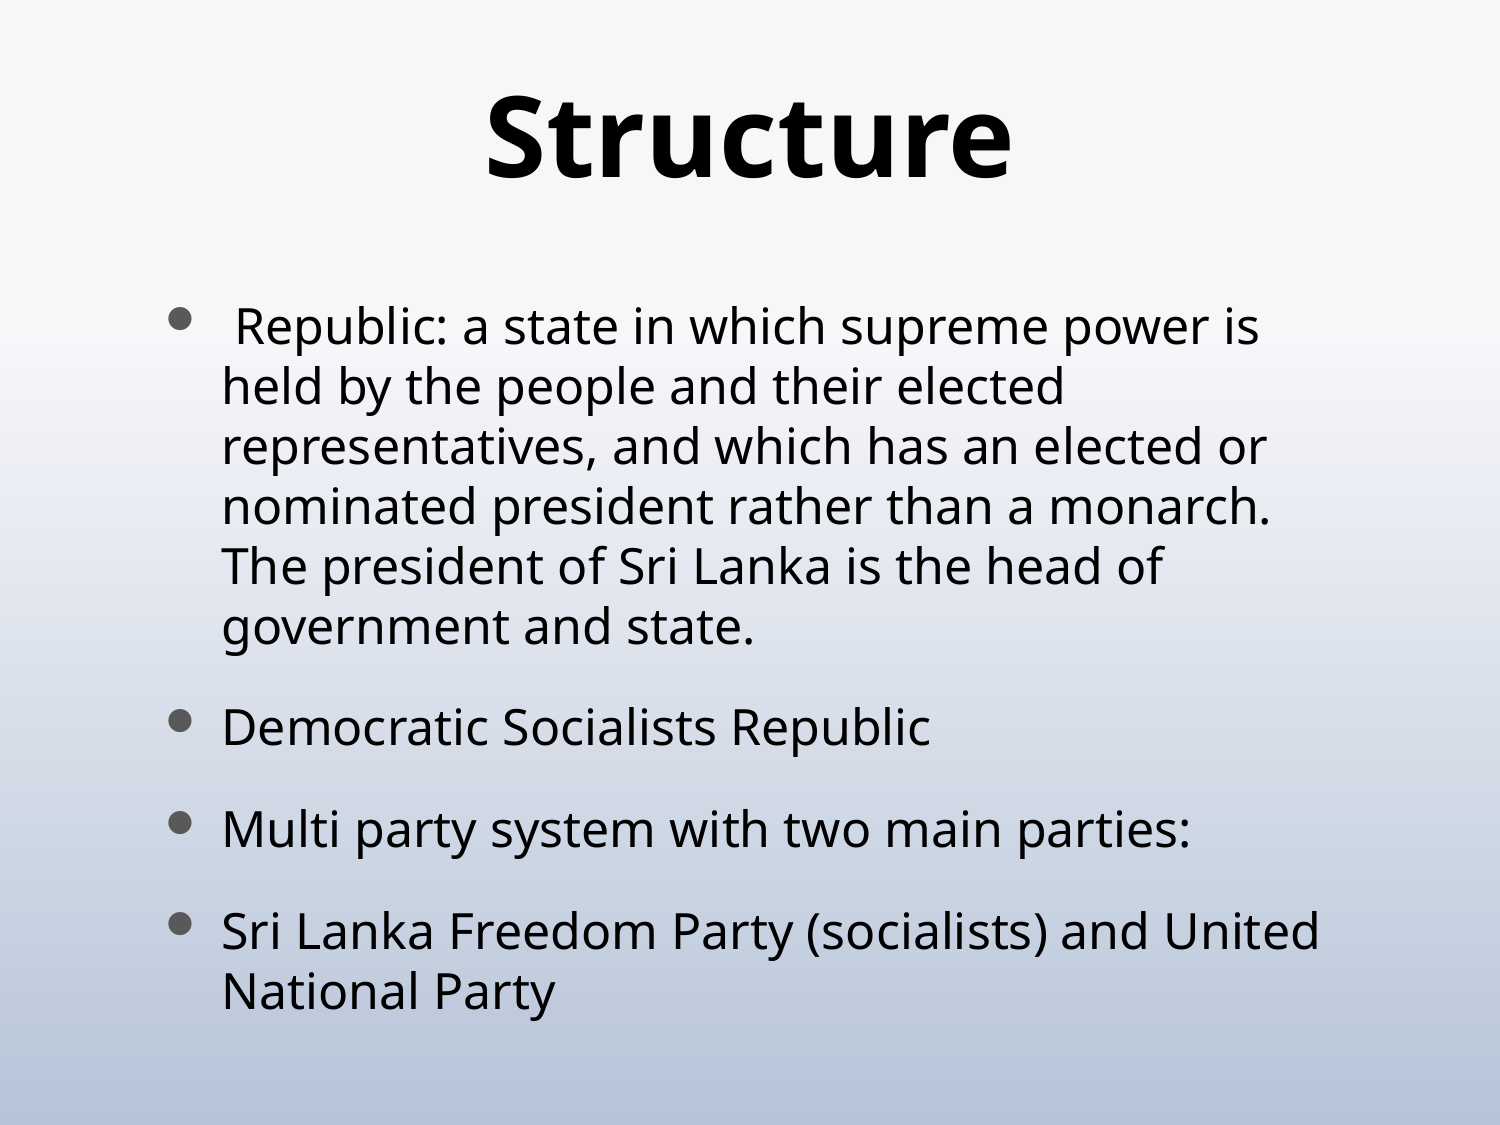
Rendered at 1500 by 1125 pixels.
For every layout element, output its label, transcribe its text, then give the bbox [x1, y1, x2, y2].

title Structure [150, 37, 1350, 245]
list Republic: a state in which supreme power is held by the people and their elected representatives, and which has an elected or nominated president rather than a monarch. The president of Sri Lanka is the head of government and state. Democratic Socialists Republic Multi party system with two main parties: Sri Lanka Freedom Party (socialists) and United National Party [150, 286, 1350, 993]
